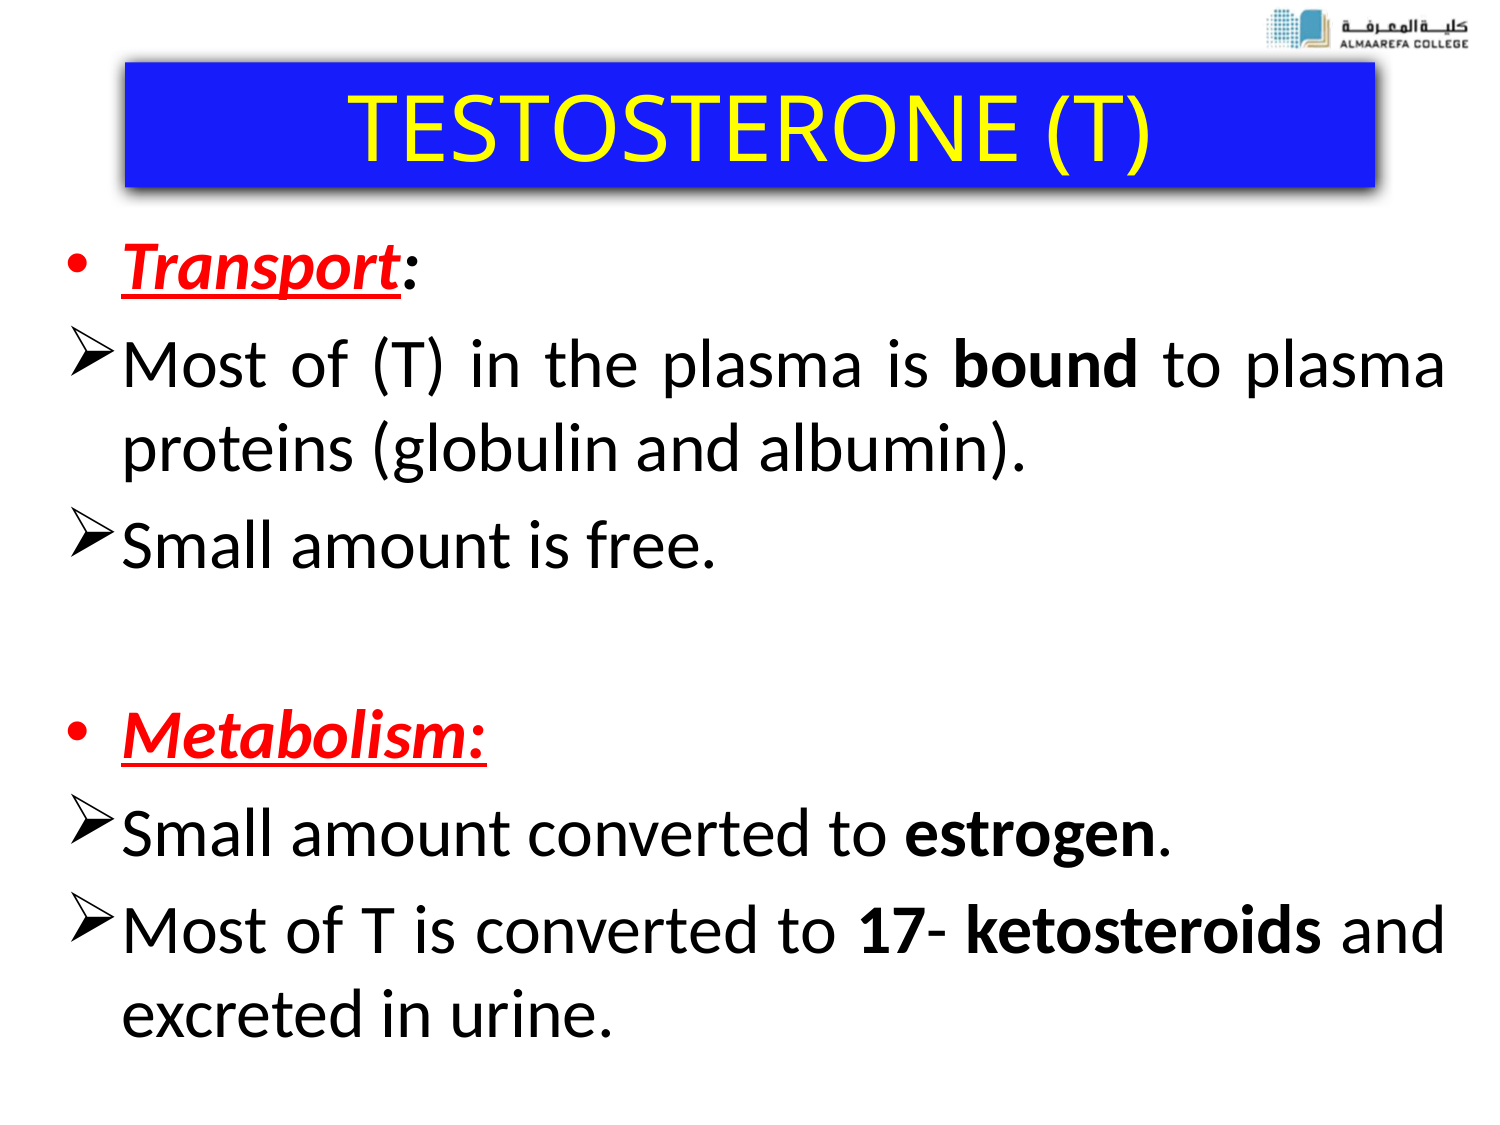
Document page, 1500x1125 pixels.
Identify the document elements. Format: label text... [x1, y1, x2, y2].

title TESTOSTERONE (T) [125, 62, 1375, 188]
list Transport: Most of (T) in the plasma is bound to plasma proteins (globulin and albumin). Small amount is free. Metabolism: Small amount converted to estrogen. Most of T is converted to 17- ketosteroids and excreted in urine. [50, 212, 1463, 1063]
picture [1262, 0, 1473, 65]
